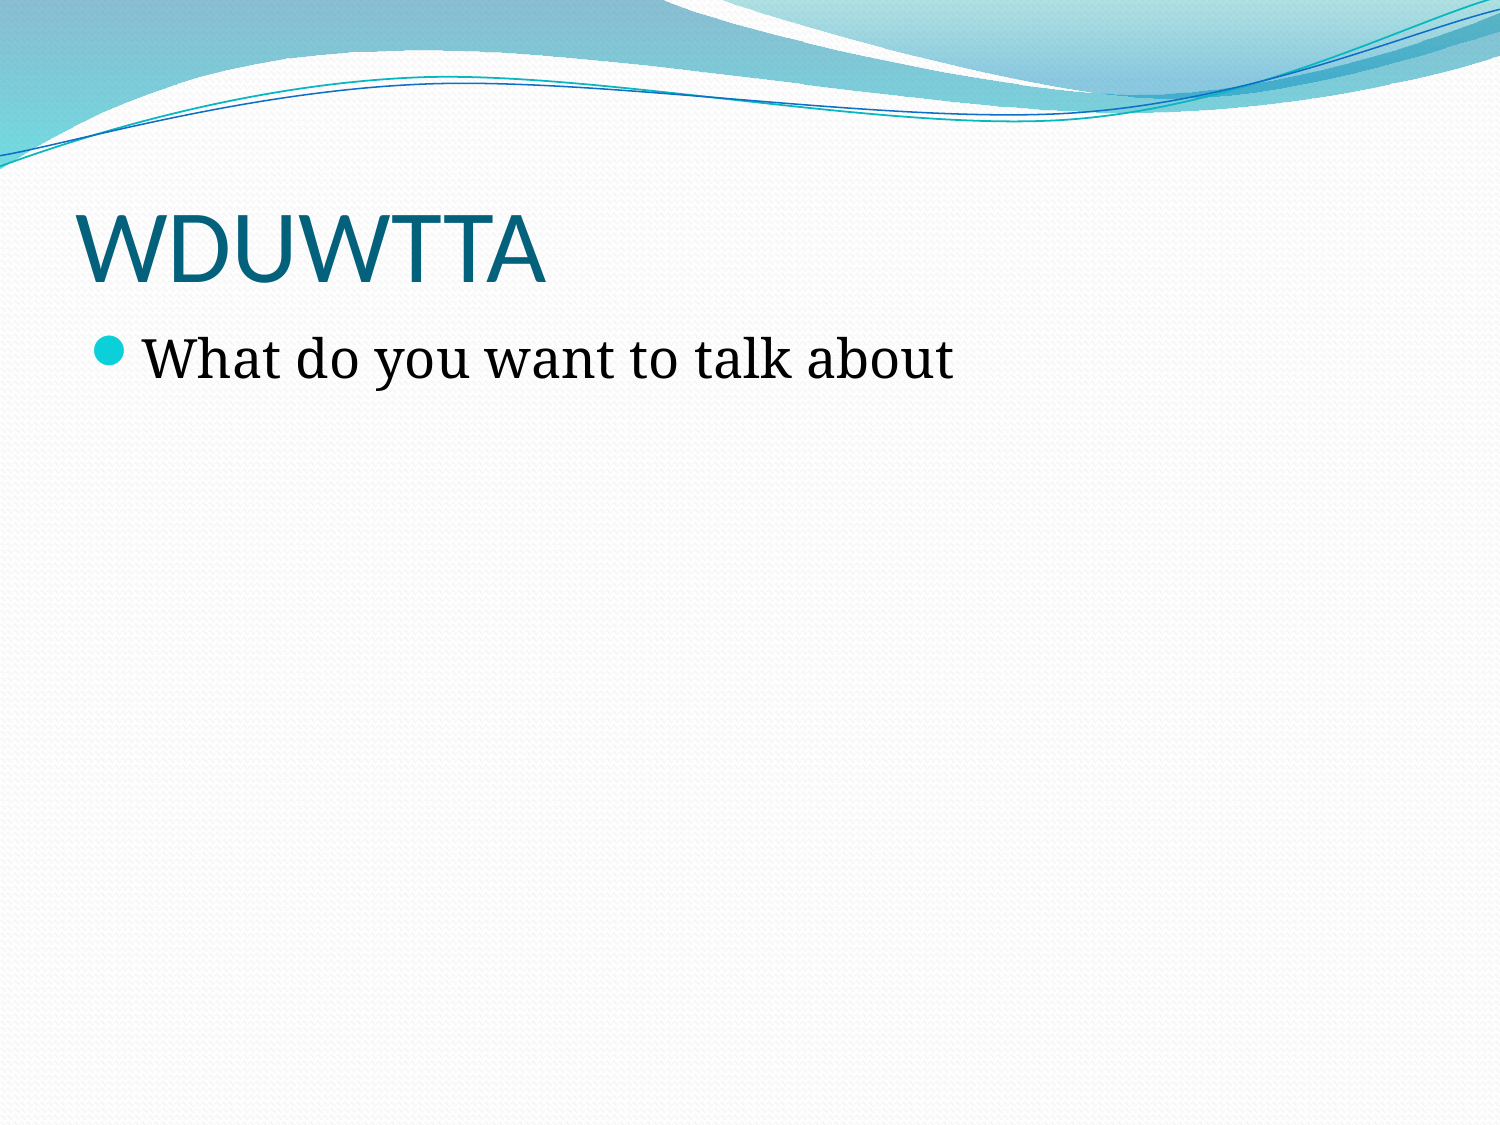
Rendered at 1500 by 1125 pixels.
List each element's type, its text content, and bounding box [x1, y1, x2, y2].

list What do you want to talk about [75, 317, 1425, 1038]
title WDUWTTA [75, 115, 1425, 303]
